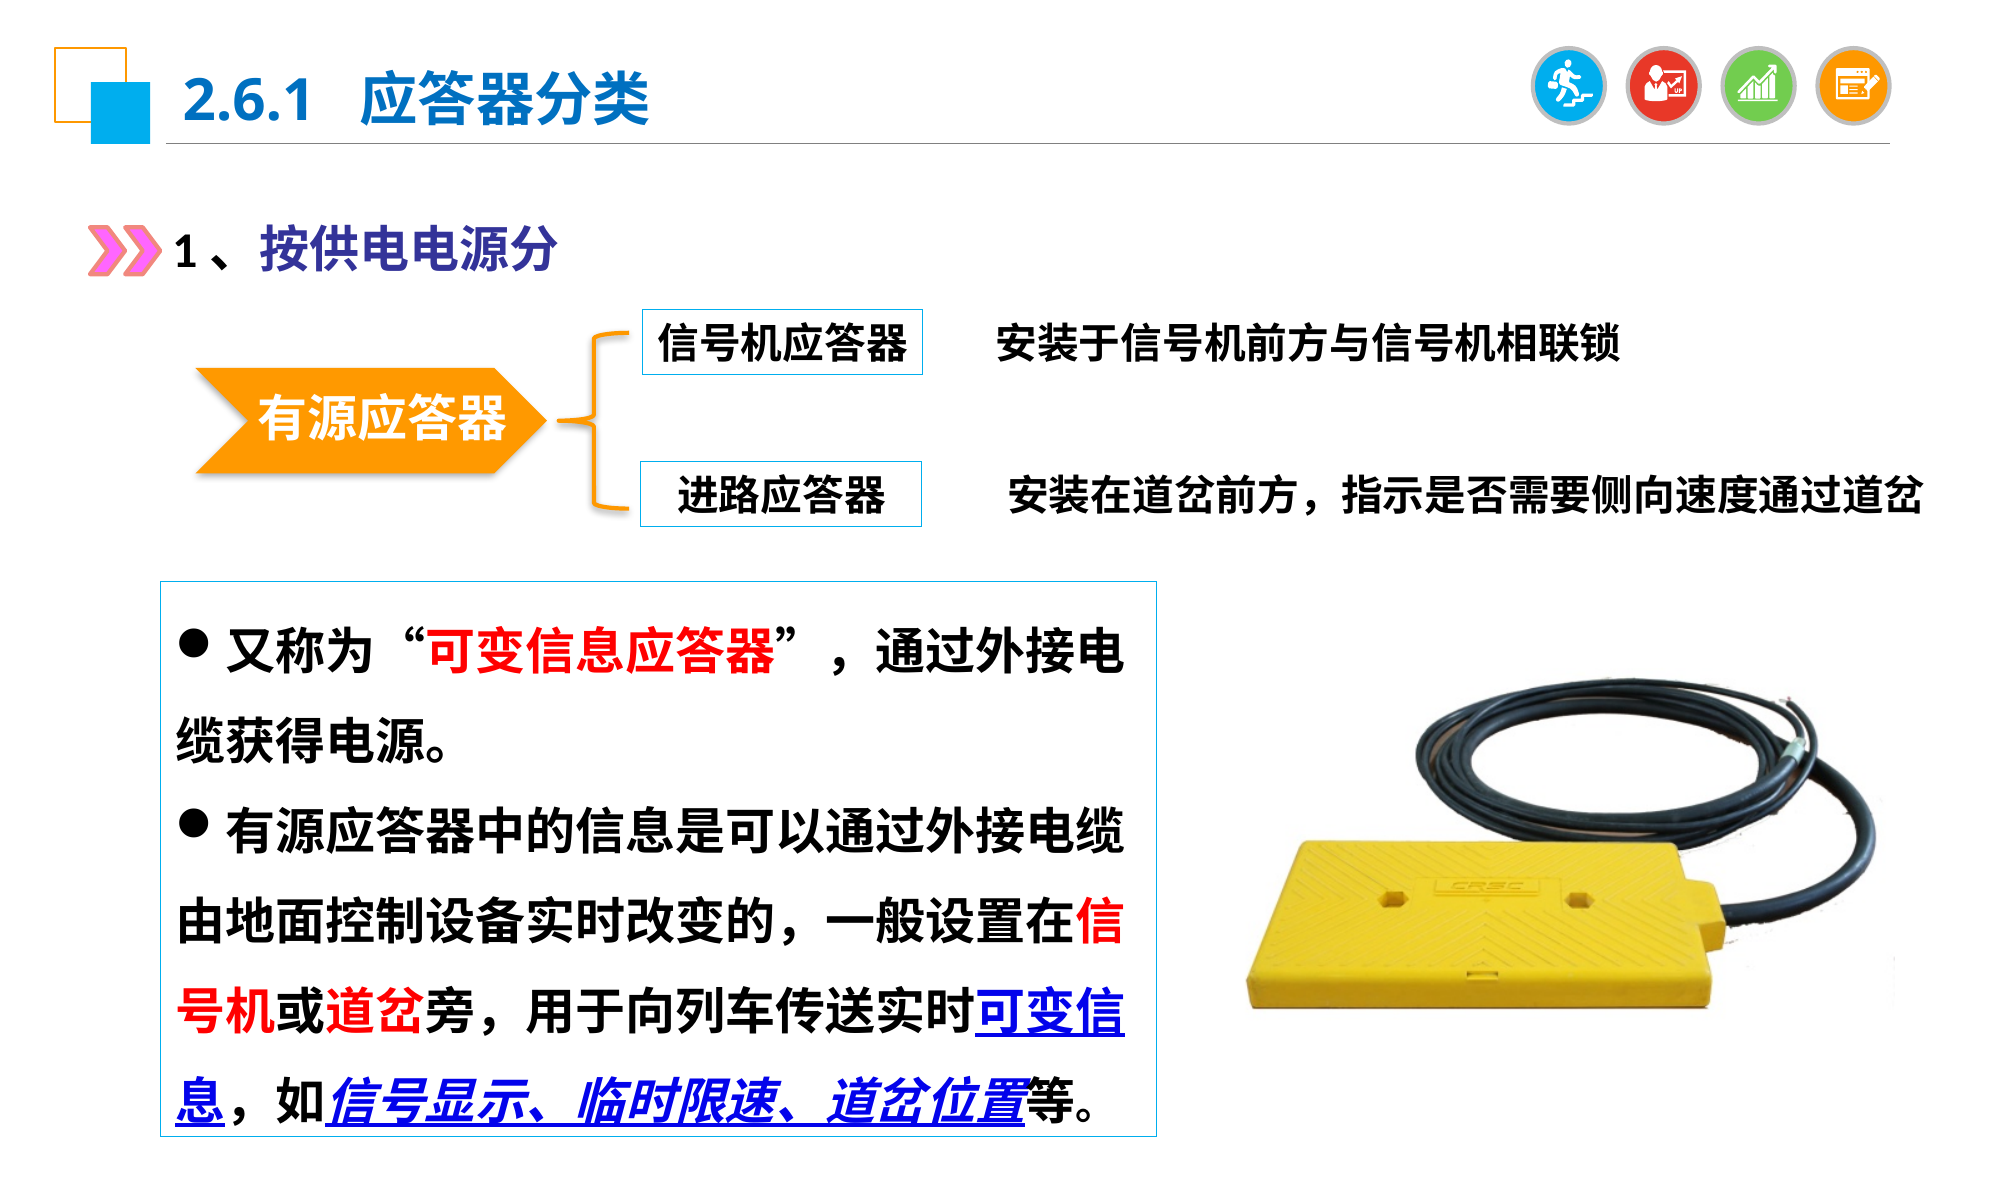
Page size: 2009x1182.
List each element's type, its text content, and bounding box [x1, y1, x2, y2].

text_box 安装于信号机前方与信号机相联锁 [980, 309, 1723, 375]
text_box 2.6.1 应答器分类 [162, 51, 672, 142]
text_box 进路应答器 [640, 461, 922, 527]
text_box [195, 367, 548, 474]
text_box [89, 209, 572, 287]
text_box 安装在道岔前方，指示是否需要侧向速度通过道岔 [992, 461, 1954, 527]
picture [1226, 648, 1895, 1049]
text_box 又称为“可变信息应答器”，通过外接电缆获得电源。 有源应答器中的信息是可以通过外接电缆由地面控制设备实时改变的，一般设置在信号机或道岔旁，用于向列车传送实时可变信息，如信号显示、临时限速、道岔位置等。 [160, 581, 1157, 1137]
text_box 信号机应答器 [642, 309, 923, 375]
text_box [556, 330, 630, 511]
